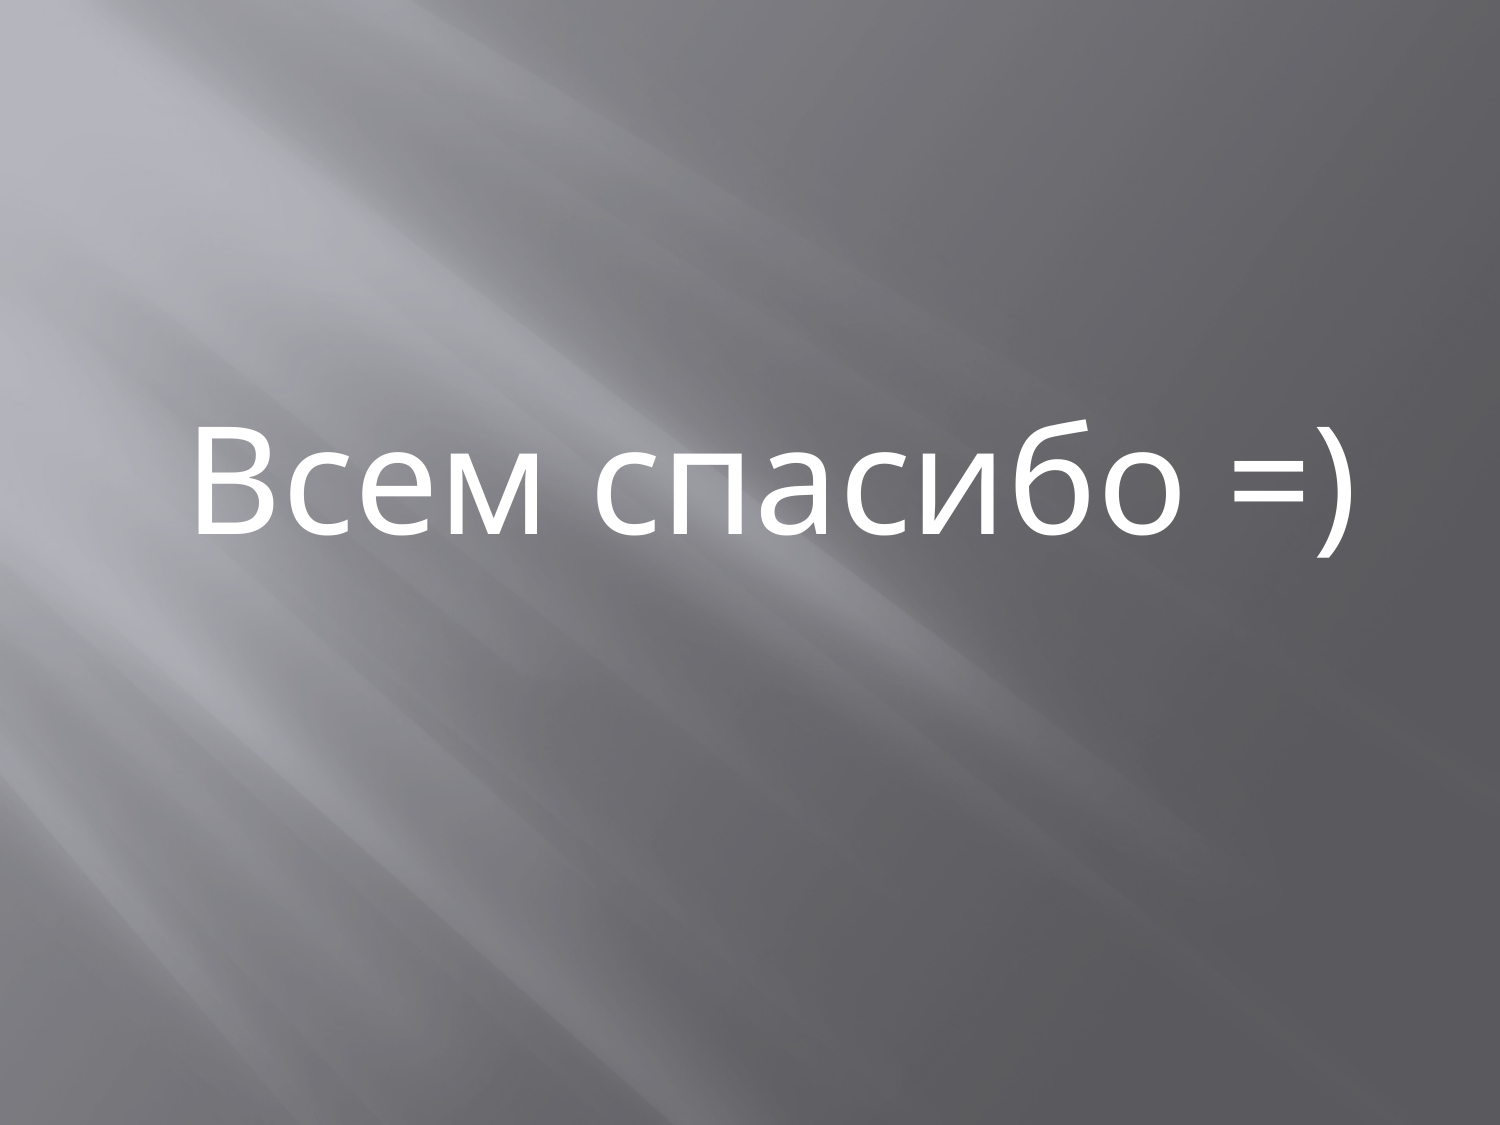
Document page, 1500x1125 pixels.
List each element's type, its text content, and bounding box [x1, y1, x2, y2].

list Всем спасибо =) [53, 113, 1404, 988]
